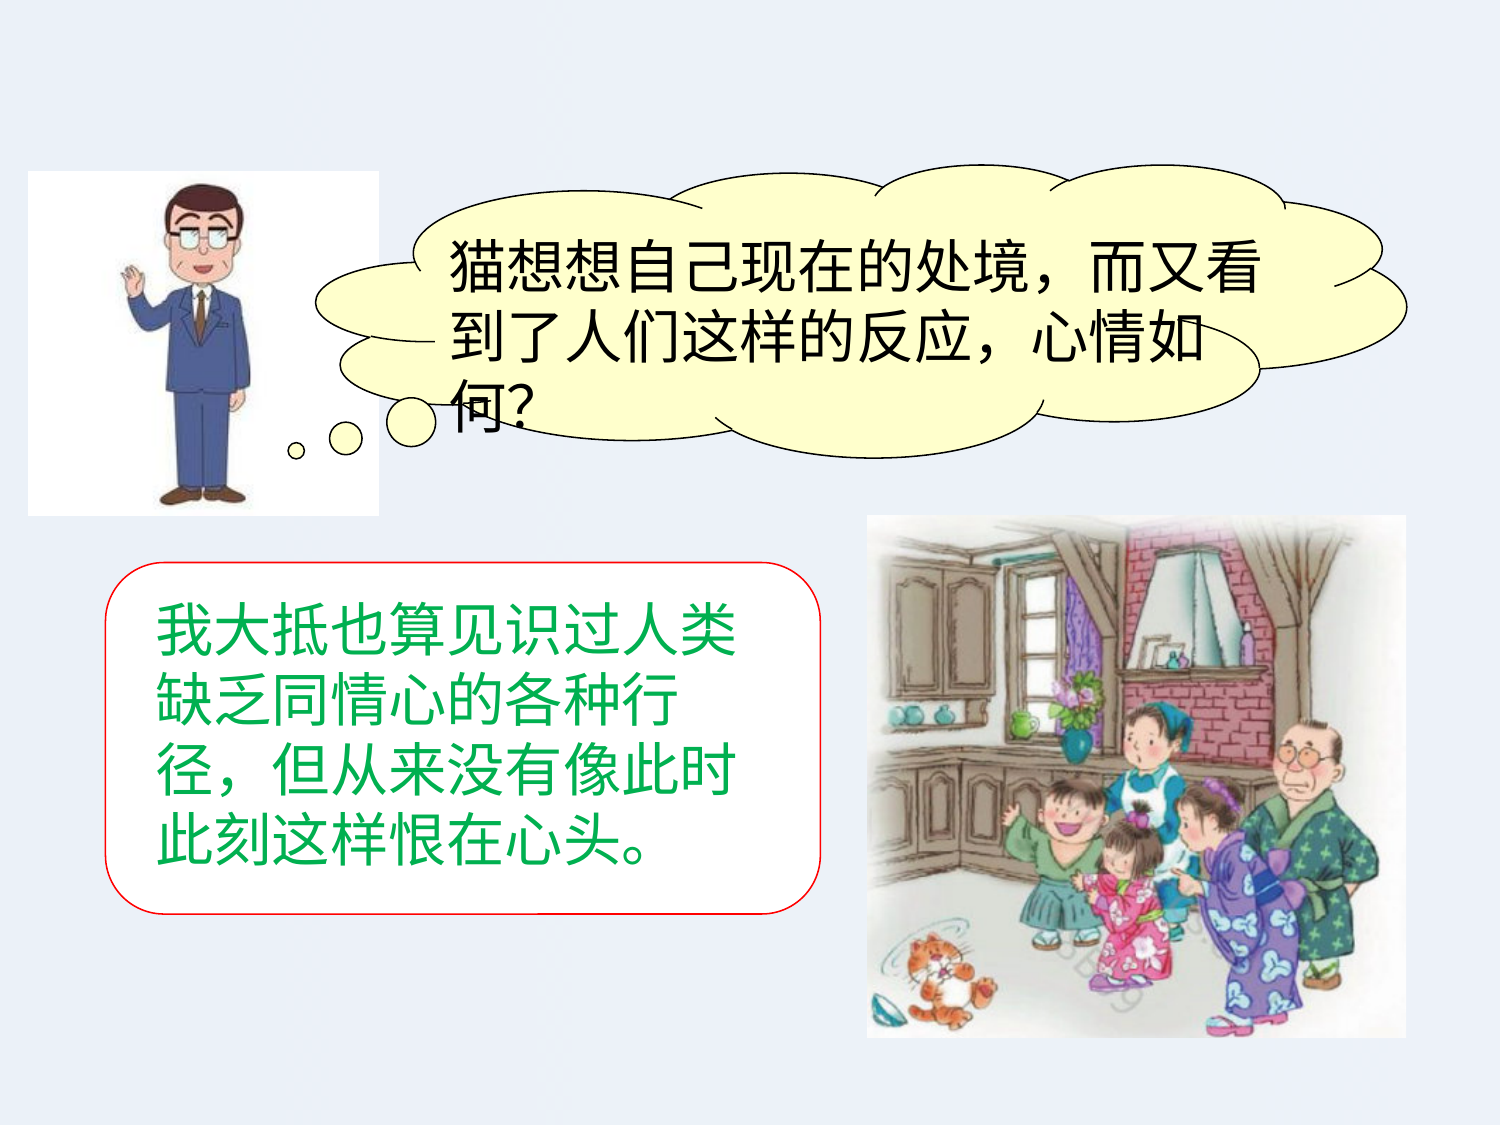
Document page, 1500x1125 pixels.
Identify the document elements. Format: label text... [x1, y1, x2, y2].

text_box [105, 562, 821, 915]
text_box 我大抵也算见识过人类缺乏同情心的各种行径，但从来没有像此时此刻这样恨在心头。 [140, 585, 793, 881]
text_box [781, 448, 967, 459]
text_box [379, 223, 433, 447]
text_box 猫想想自己现在的处境，而又看到了人们这样的反应，心情如何？ [433, 222, 1289, 448]
picture [0, 0, 1500, 1125]
text_box [435, 164, 1407, 367]
